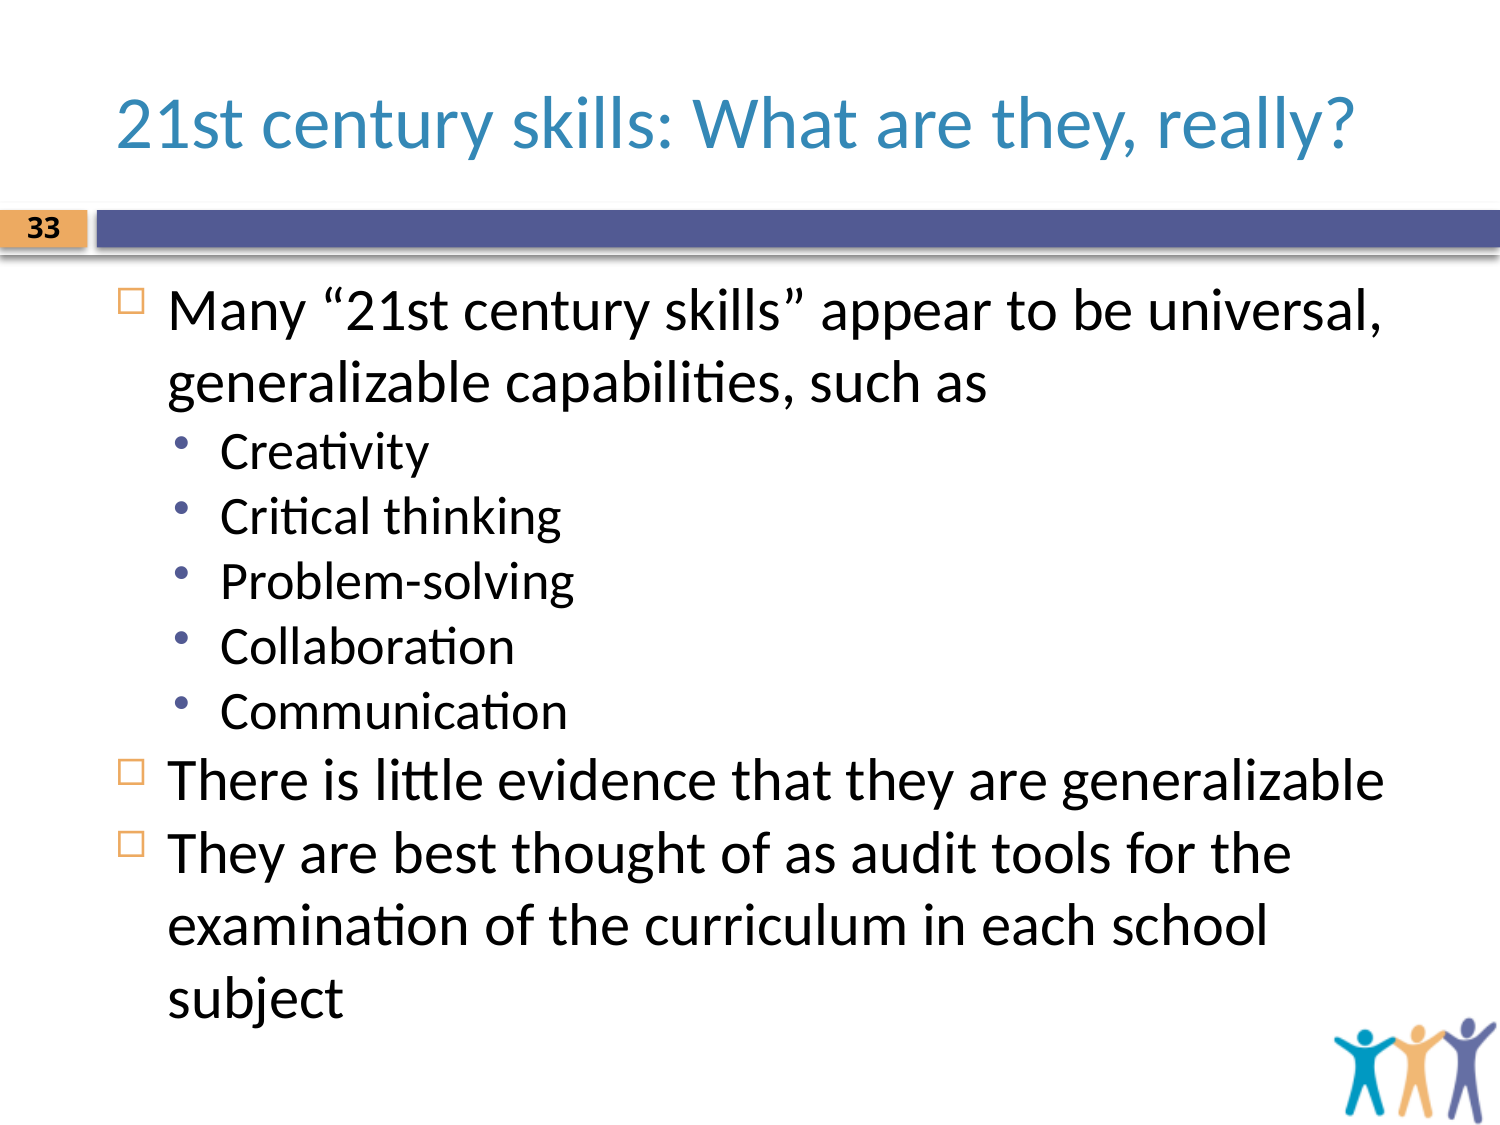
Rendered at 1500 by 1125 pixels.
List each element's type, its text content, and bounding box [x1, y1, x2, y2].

slide_number 33 [0, 208, 88, 249]
list Many “21st century skills” appear to be universal, generalizable capabilities, such as Creativity Critical thinking Problem-solving Collaboration Communication There is little evidence that they are generalizable They are best thought of as audit tools for the examination of the curriculum in each school subject [100, 262, 1438, 1125]
title 21st century skills: What are they, really? [100, 37, 1438, 200]
